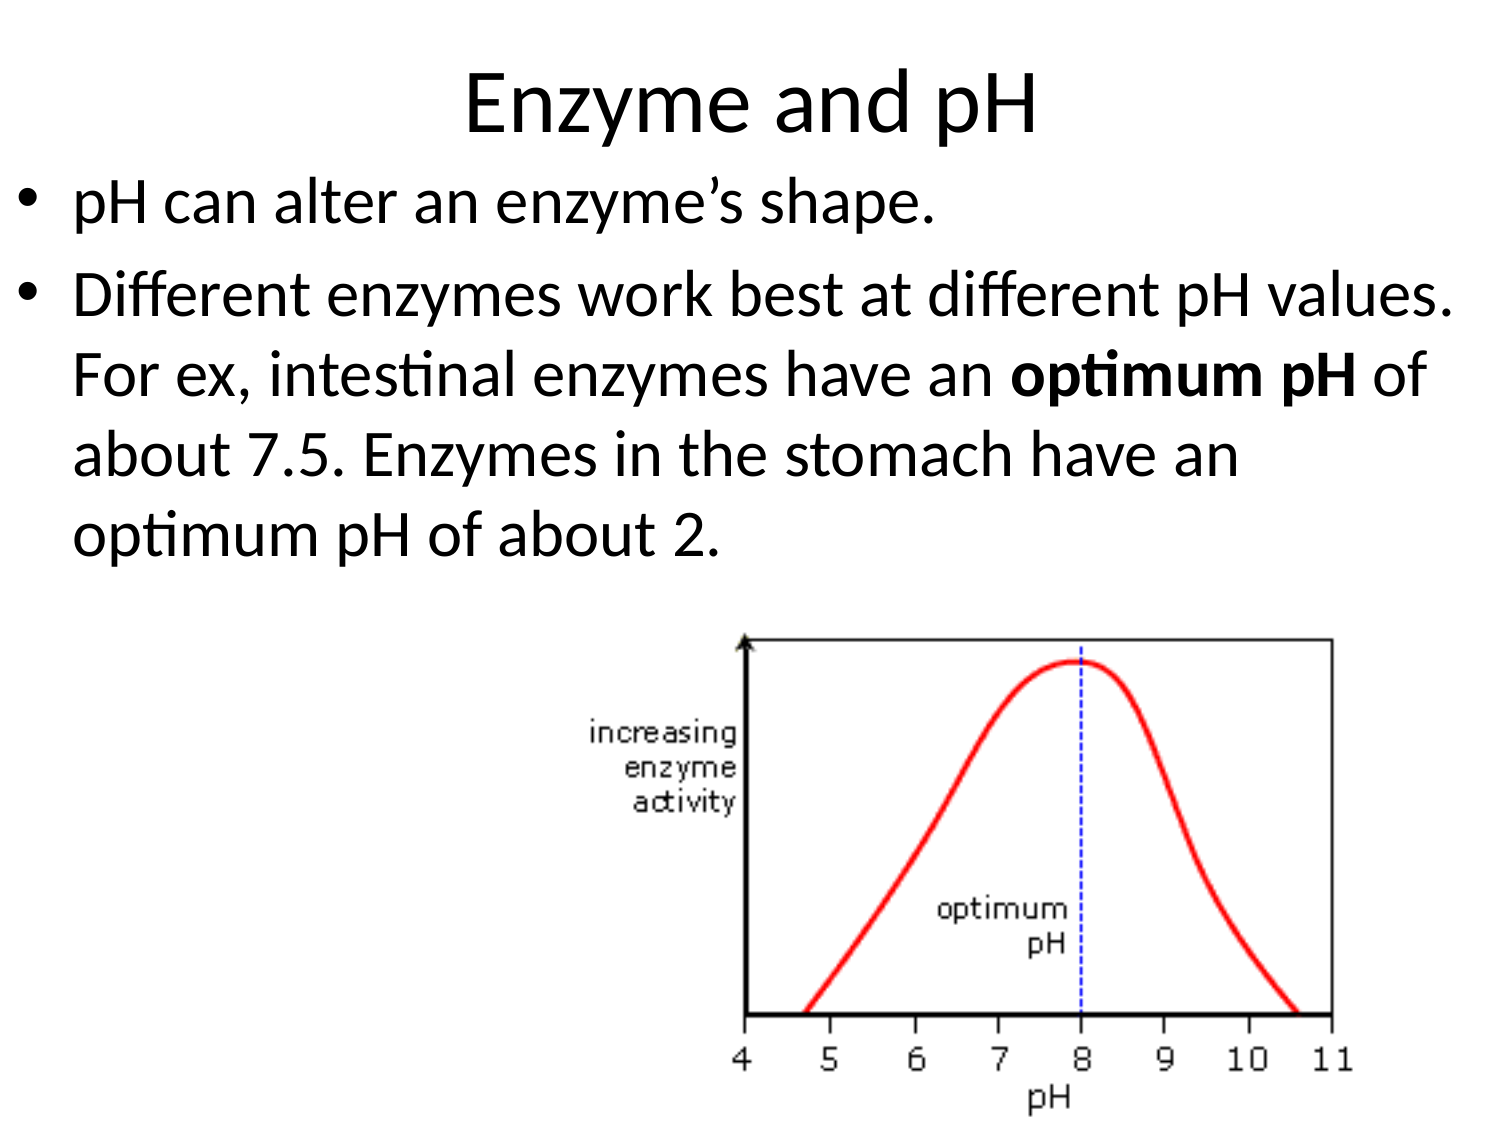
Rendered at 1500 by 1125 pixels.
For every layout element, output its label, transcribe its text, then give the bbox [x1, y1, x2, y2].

title Enzyme and pH [76, 30, 1427, 149]
picture [584, 562, 1385, 1125]
list pH can alter an enzyme’s shape. Different enzymes work best at different pH values. For ex, intestinal enzymes have an optimum pH of about 7.5. Enzymes in the stomach have an optimum pH of about 2. [1, 149, 1484, 610]
